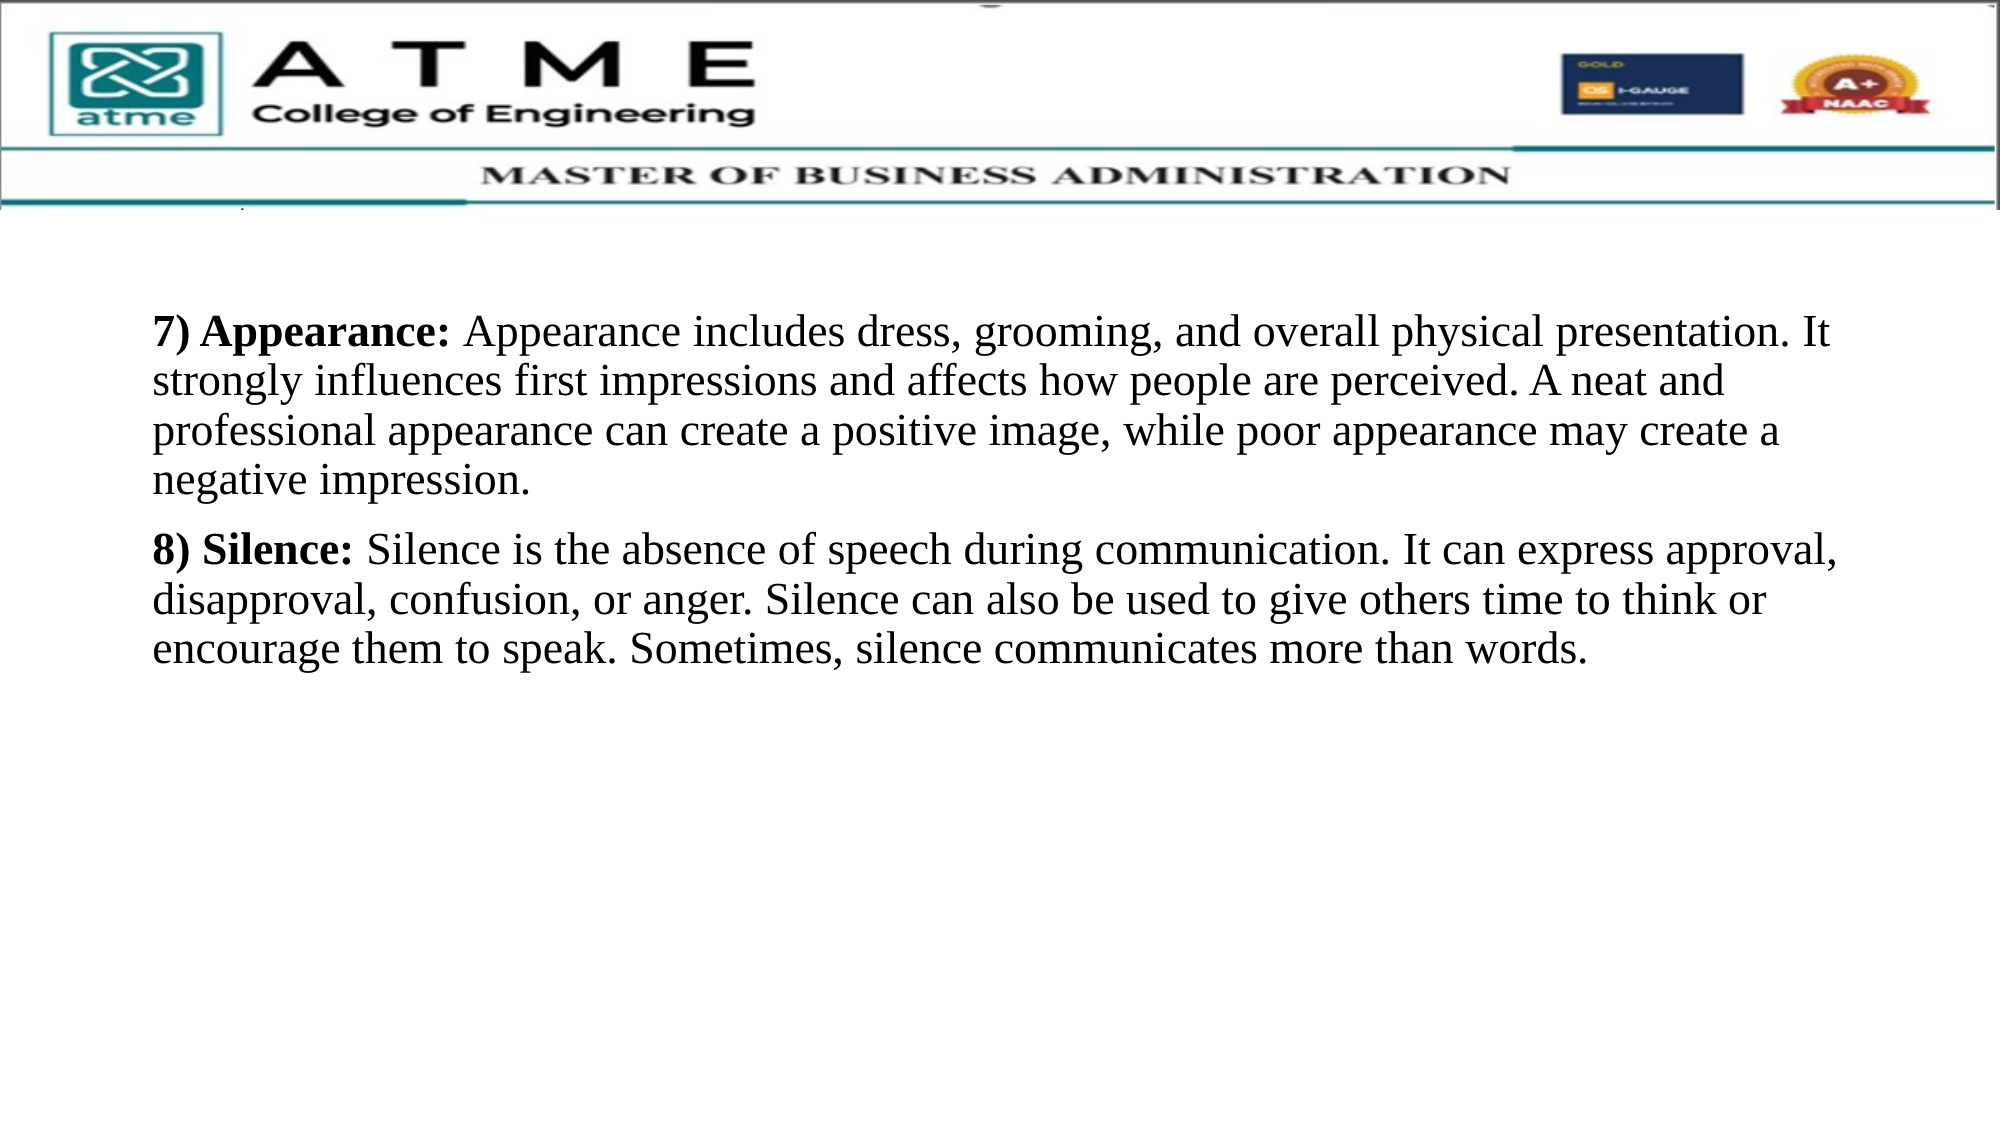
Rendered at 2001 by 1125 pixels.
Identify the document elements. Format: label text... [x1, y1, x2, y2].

picture [0, 0, 2000, 210]
list 7) Appearance: Appearance includes dress, grooming, and overall physical presentation. It strongly influences first impressions and affects how people are perceived. A neat and professional appearance can create a positive image, while poor appearance may create a negative impression. 8) Silence: Silence is the absence of speech during communication. It can express approval, disapproval, confusion, or anger. Silence can also be used to give others time to think or encourage them to speak. Sometimes, silence communicates more than words. [137, 299, 1863, 1014]
